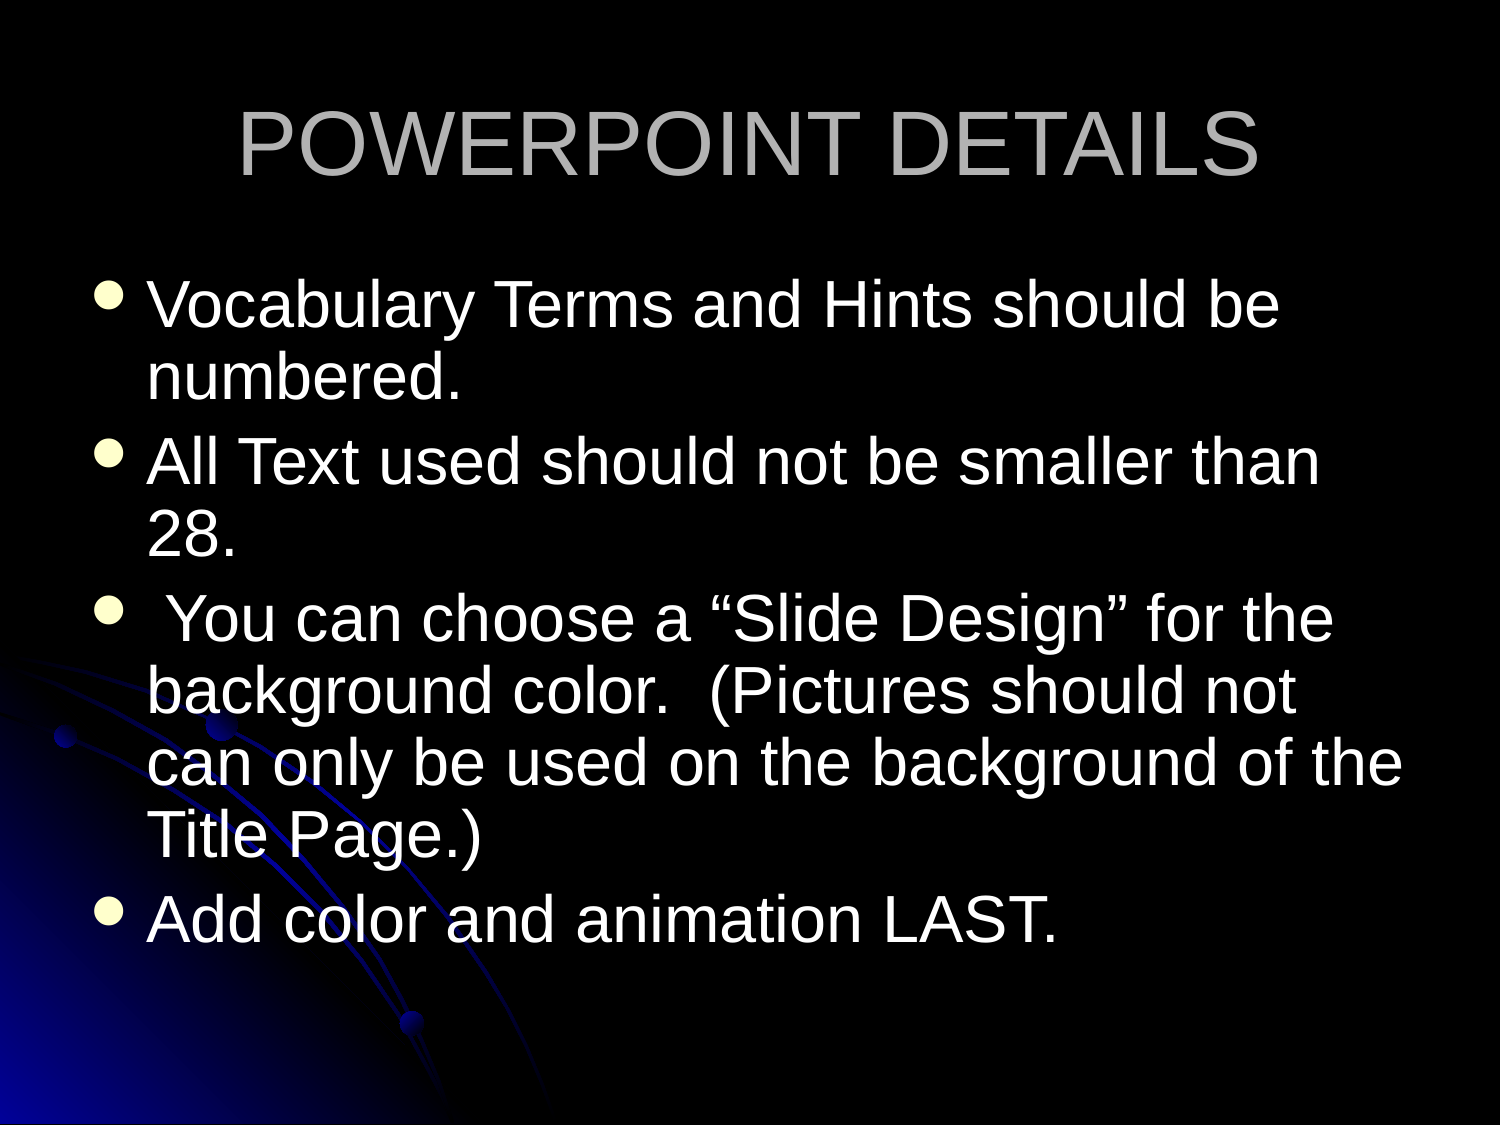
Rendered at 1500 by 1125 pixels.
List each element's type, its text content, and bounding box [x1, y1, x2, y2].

list Vocabulary Terms and Hints should be numbered. All Text used should not be smaller than 28. You can choose a “Slide Design” for the background color. (Pictures should not can only be used on the background of the Title Page.) Add color and animation LAST. [74, 262, 1426, 1006]
title POWERPOINT DETAILS [74, 45, 1426, 233]
